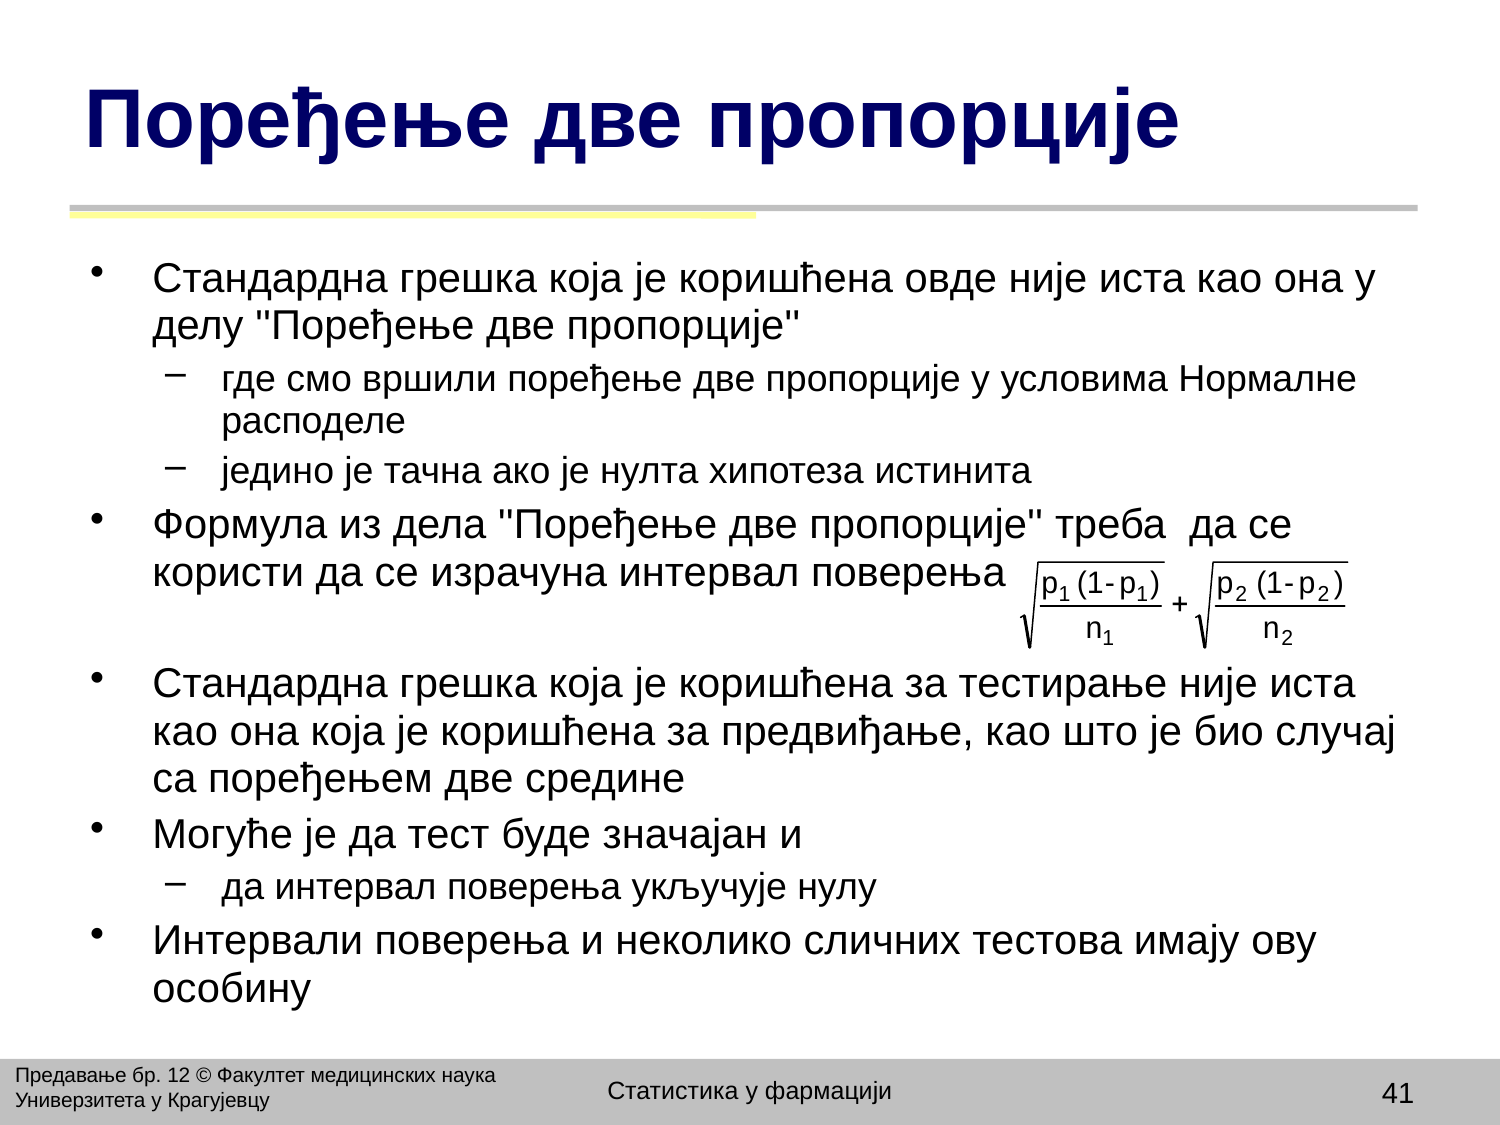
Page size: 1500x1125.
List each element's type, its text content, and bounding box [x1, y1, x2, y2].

slide_number Предавање бр. 12 © Факултет медицинских наука Универзитета у Крагујевцу [0, 1053, 621, 1108]
footer Статистика у фармацији [512, 1066, 988, 1125]
slide_number 41 [1079, 1066, 1430, 1125]
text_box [1013, 554, 1356, 658]
title Поређење две пропорције [69, 19, 1426, 208]
list Стандардна грешка која је коришћена овде није иста као она у делу ''Поређење две пропорције'' где смо вршили поређење две пропорције у условима Нормалне расподеле једино је тачна ако је нулта хипотеза истинита Формула из дела ''Поређење две пропорције'' треба да се користи да се израчуна интервал поверења Стандардна грешка која је коришћена за тестирање није иста као она која је коришћена за предвиђање, као што је био случај са поређењем две средине Mогуће је да тест буде значајан и да интервал поверења укључује нулу Интервали поверења и неколико сличних тестова имају ову особину [74, 246, 1426, 1023]
